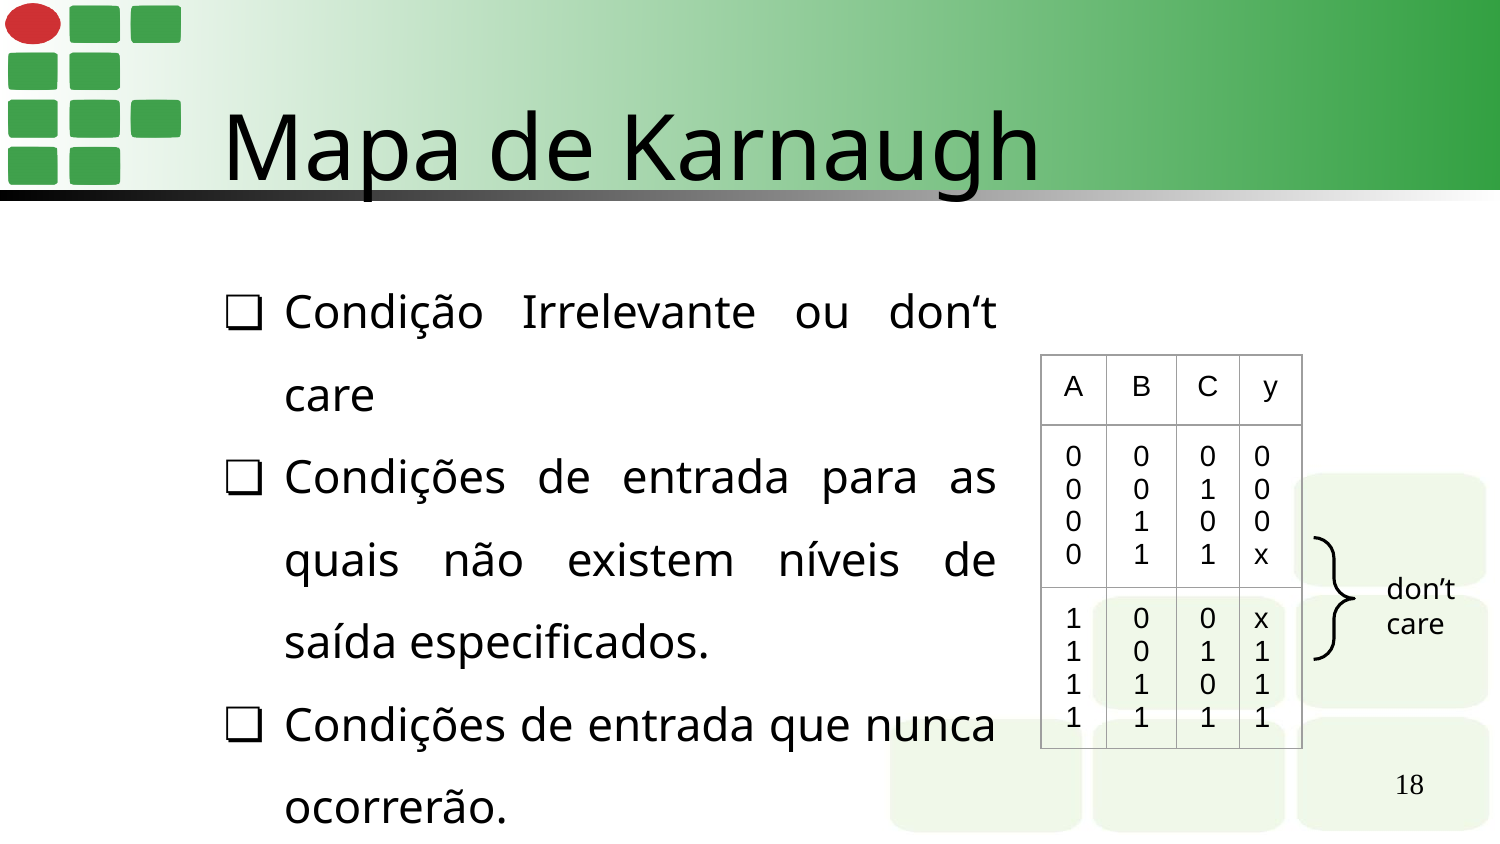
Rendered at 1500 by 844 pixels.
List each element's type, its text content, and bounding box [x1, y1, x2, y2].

table_cell x 1 1 1 [1240, 588, 1301, 748]
text_box Condição Irrelevante ou don‘t care Condições de entrada para as quais não existem níveis de saída especificados. Condições de entrada que nunca ocorrerão. [193, 248, 1013, 769]
text_box [1313, 537, 1355, 660]
table_header A [1042, 356, 1106, 424]
picture [5, 3, 181, 185]
table_cell 0 1 0 1 [1177, 588, 1239, 748]
table_cell 0 1 0 1 [1177, 426, 1239, 587]
table_header y [1240, 356, 1301, 424]
picture [803, 441, 1495, 835]
table_cell 0 0 1 1 [1107, 588, 1176, 748]
slide_number ‹#› [1075, 768, 1425, 827]
table_cell 0 0 0 x [1240, 426, 1301, 587]
text_box Mapa de Karnaugh [206, 26, 1468, 207]
table_cell 0 0 1 1 [1107, 426, 1176, 587]
table_cell 0 0 0 0 [1042, 426, 1106, 587]
table_header B [1107, 356, 1176, 424]
table_cell 1 1 1 1 [1042, 588, 1106, 748]
text_box don’t care [1371, 555, 1487, 654]
table_header C [1177, 356, 1239, 424]
